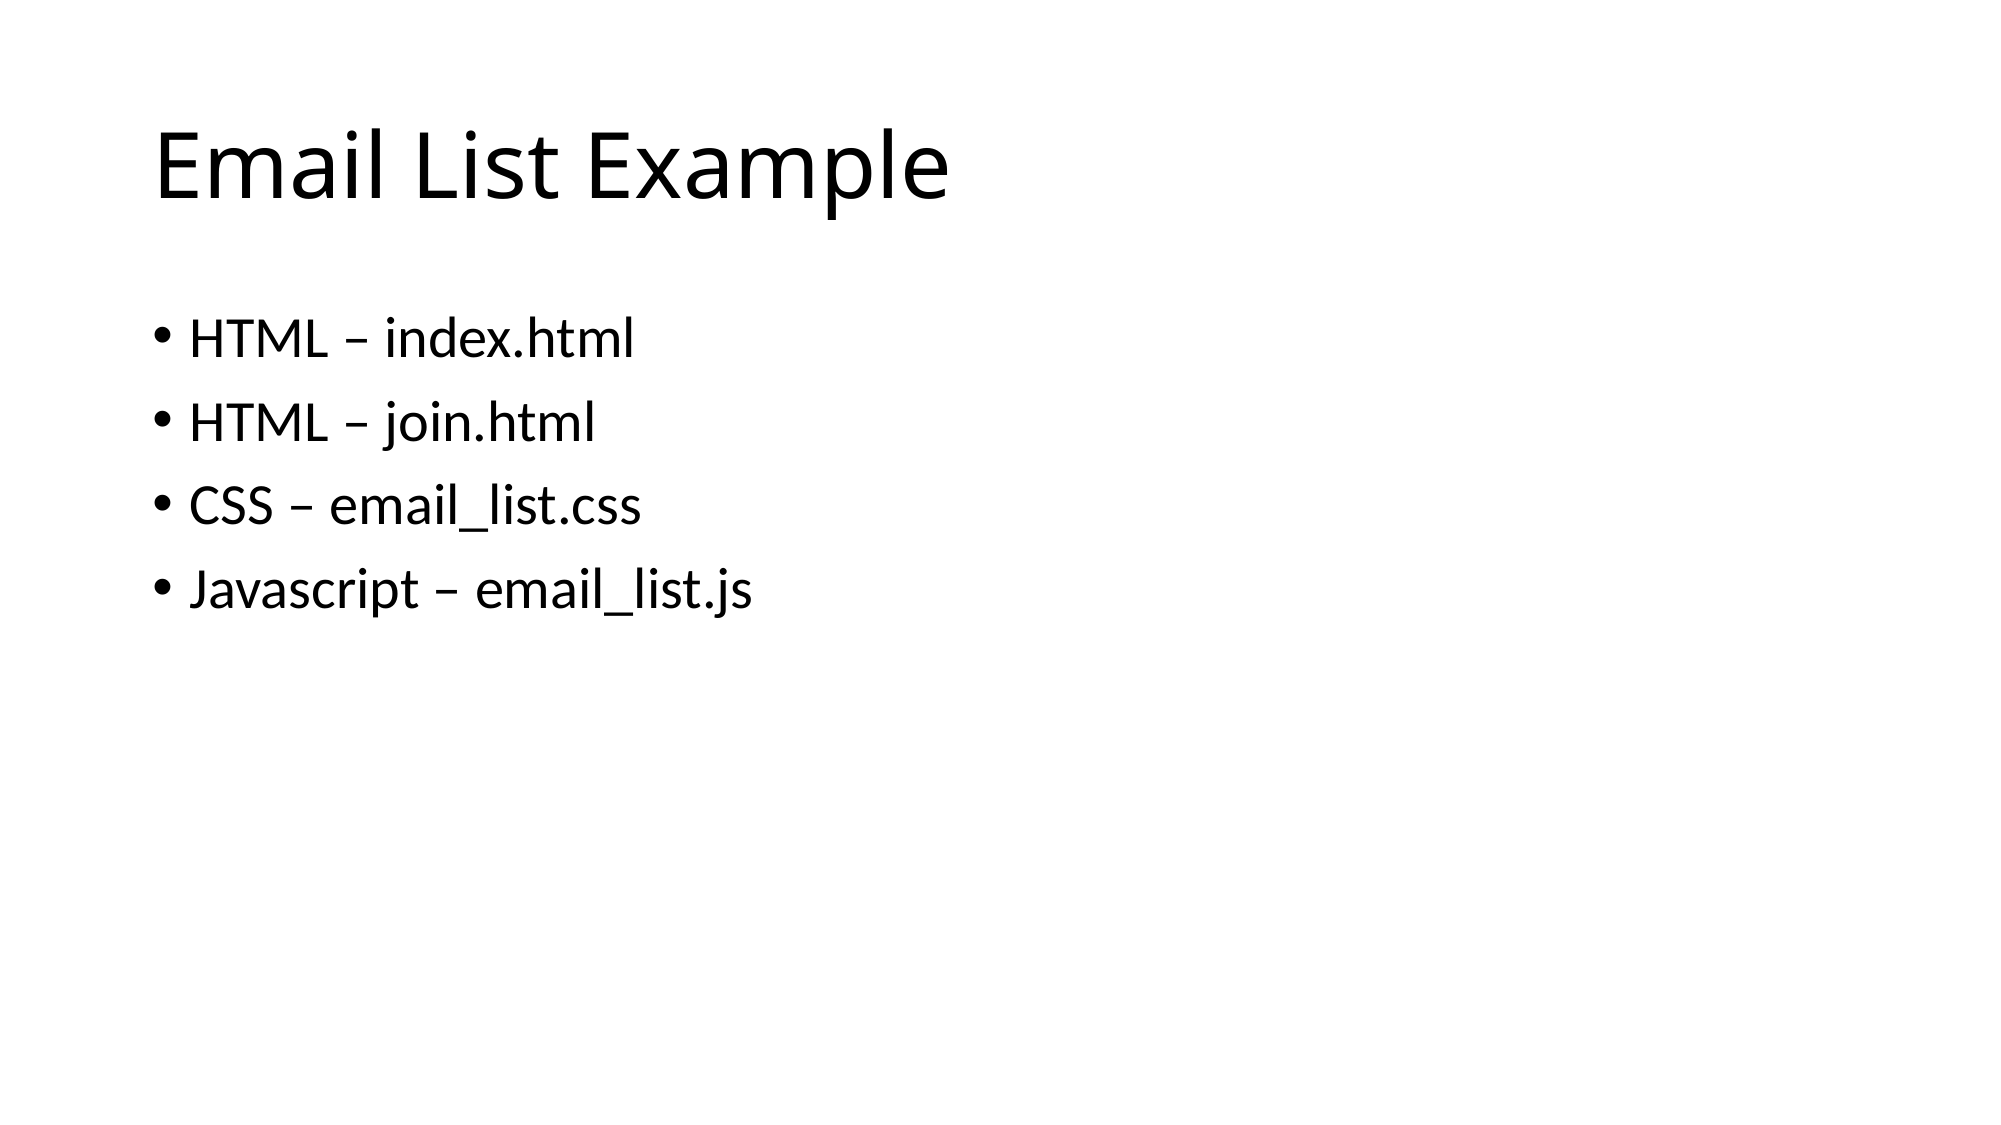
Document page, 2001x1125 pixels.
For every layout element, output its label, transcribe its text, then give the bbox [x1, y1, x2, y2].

title Email List Example [137, 59, 1863, 278]
list HTML – index.html HTML – join.html CSS – email_list.css Javascript – email_list.js [137, 299, 1863, 1014]
